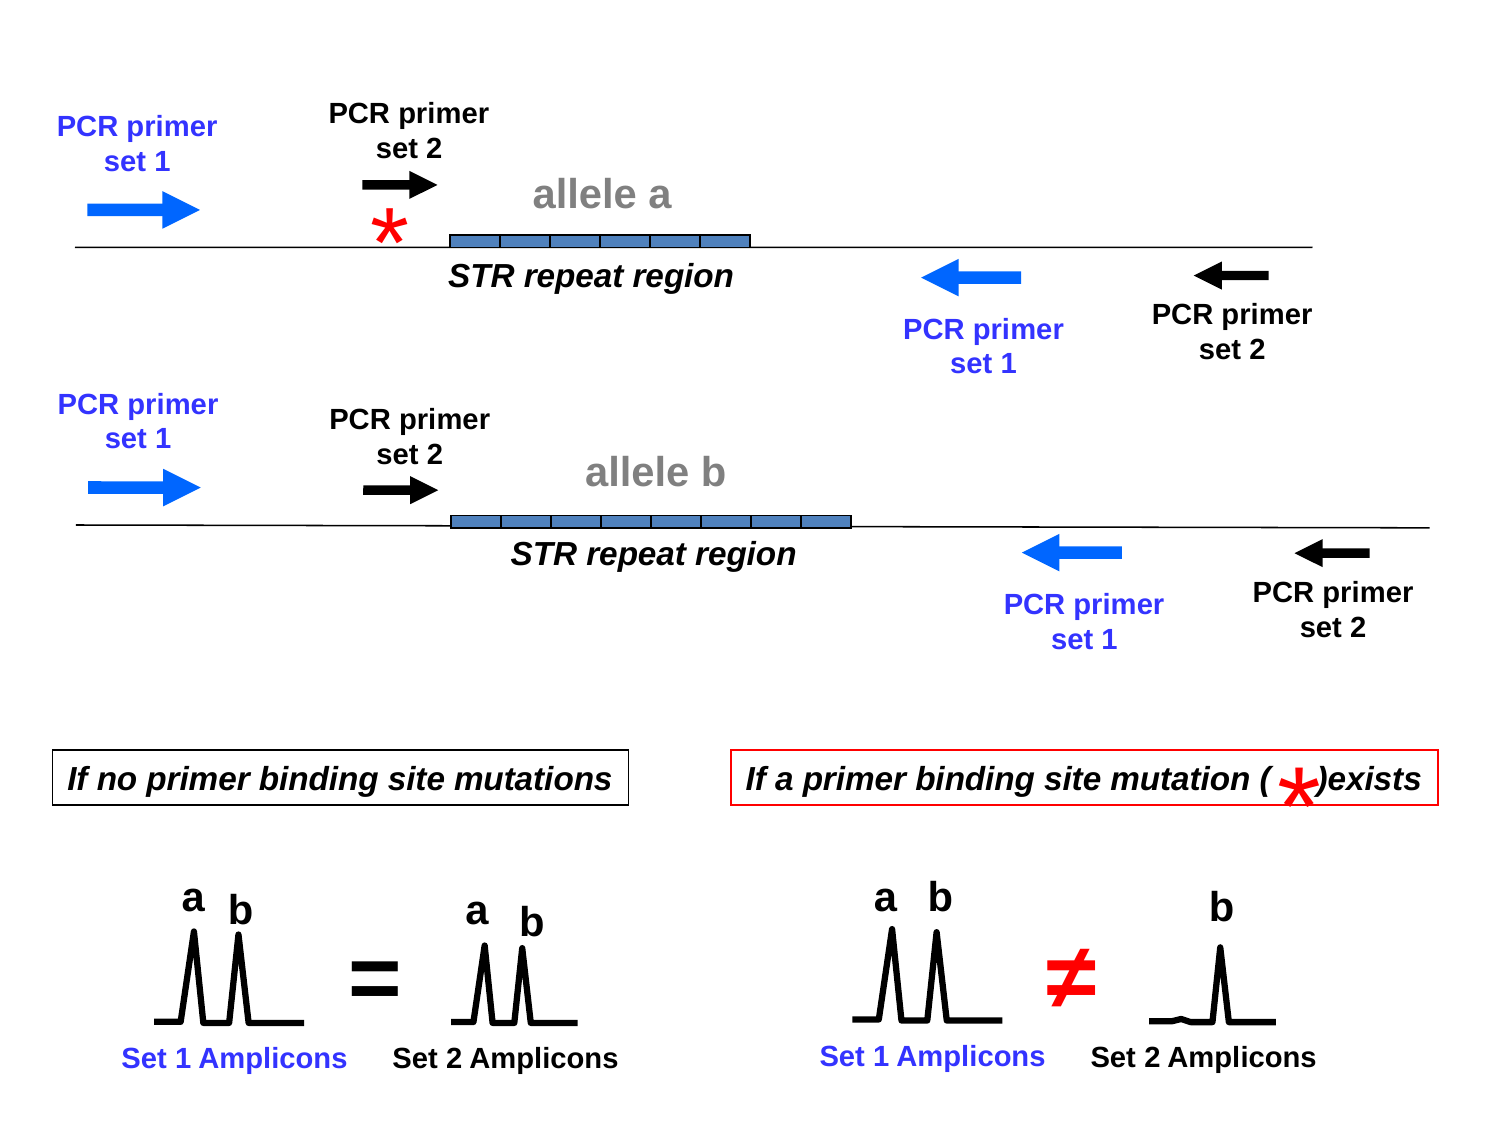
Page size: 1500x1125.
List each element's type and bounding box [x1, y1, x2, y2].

text_box [24, 87, 1444, 1082]
